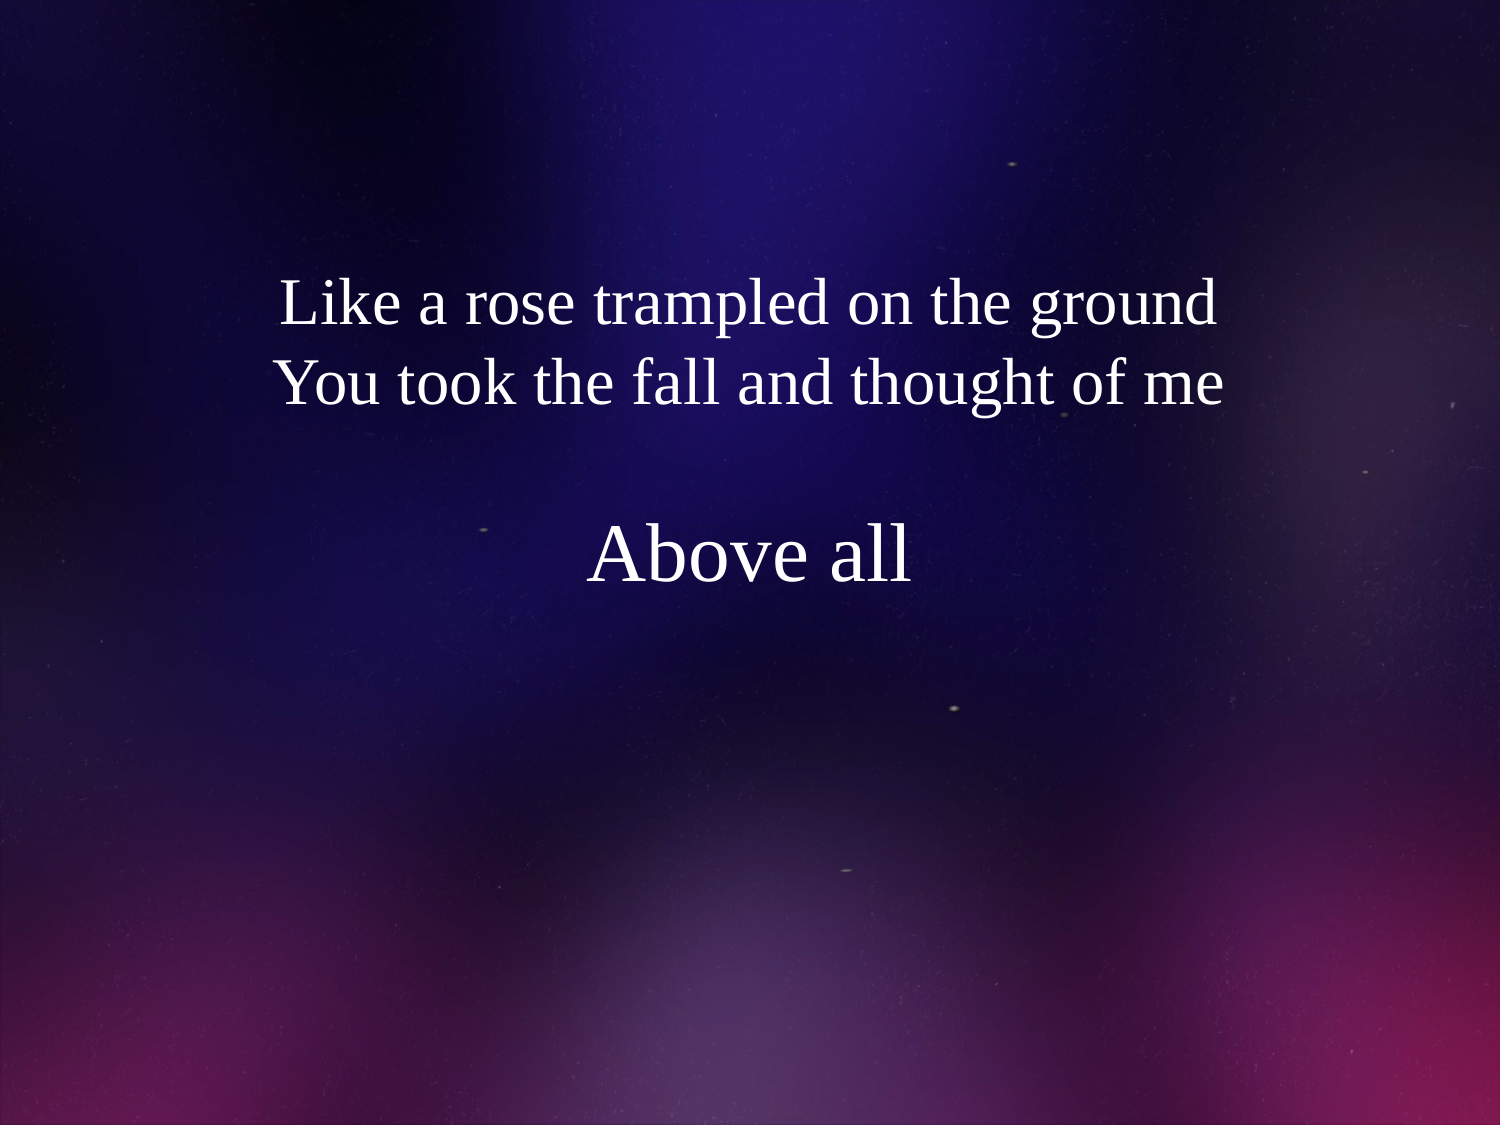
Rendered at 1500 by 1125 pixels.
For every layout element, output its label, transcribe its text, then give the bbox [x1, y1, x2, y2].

picture [0, 0, 1500, 1125]
title Like a rose trampled on the ground You took the fall and thought of me Above all [50, 444, 1450, 632]
